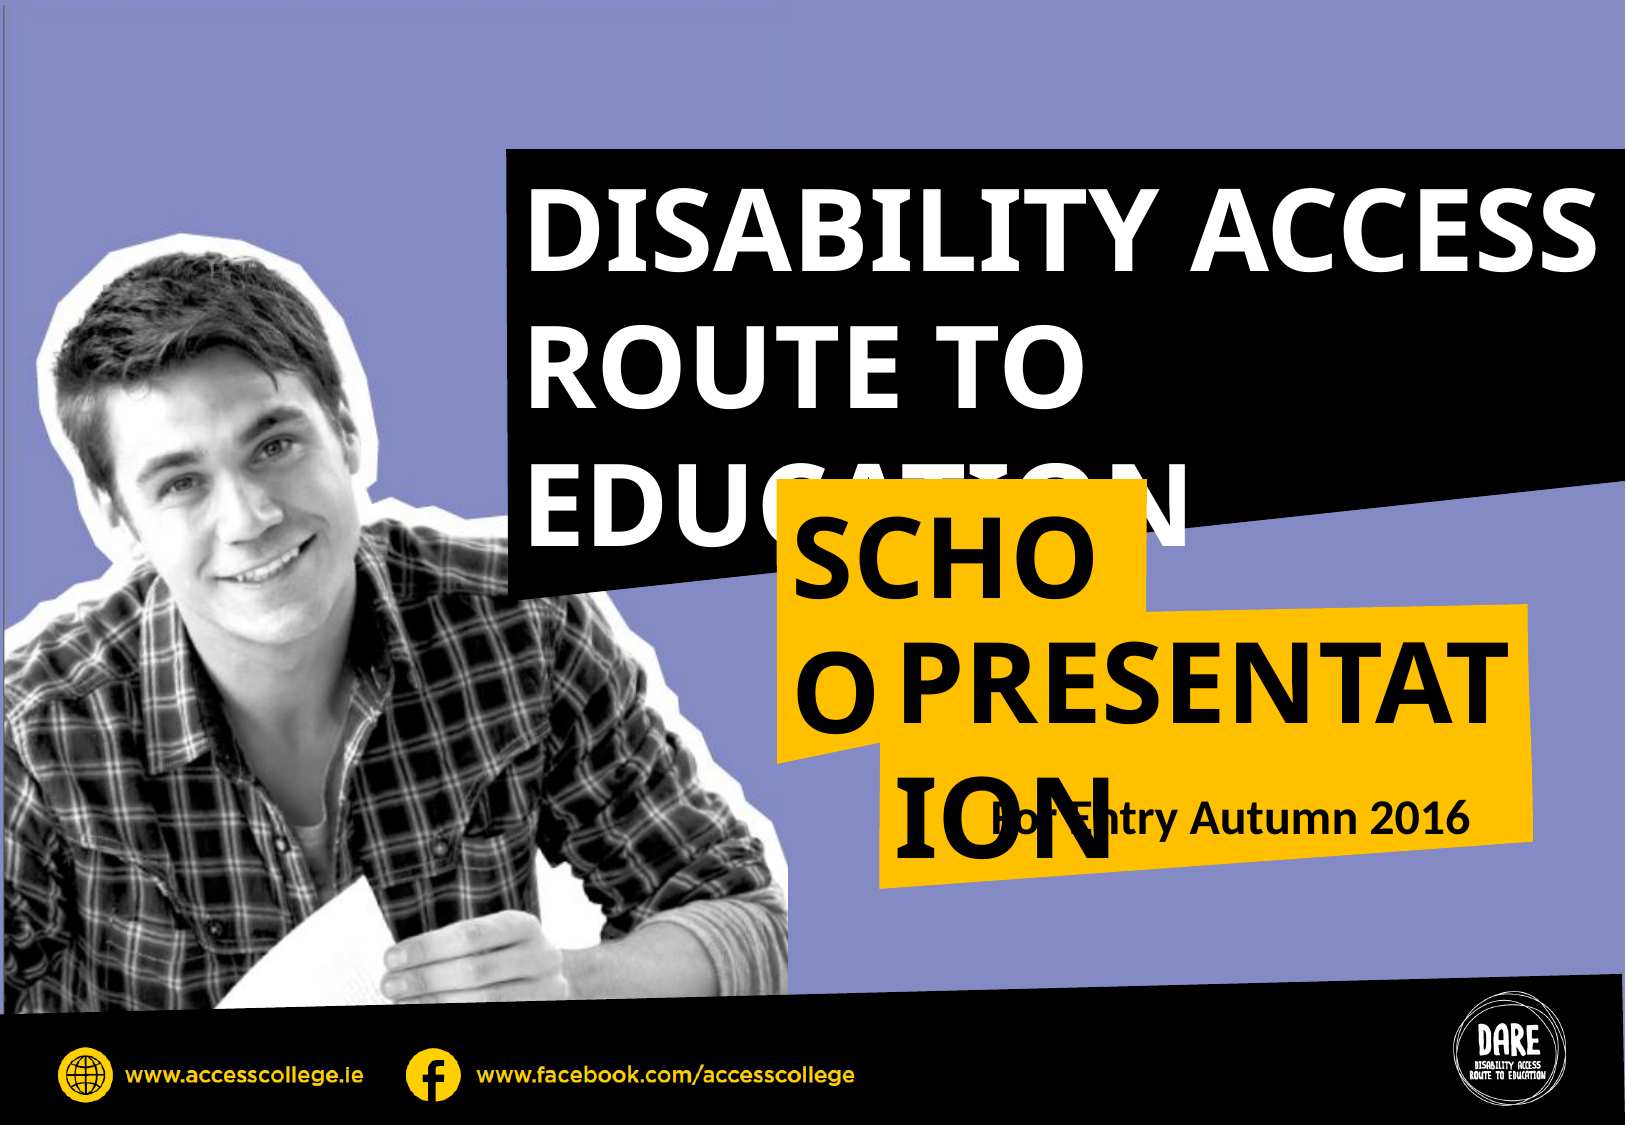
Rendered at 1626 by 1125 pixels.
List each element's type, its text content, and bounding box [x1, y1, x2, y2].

text_box For Entry Autumn 2016 [975, 777, 1625, 852]
picture [3, 5, 867, 1111]
text_box SCHOOL [794, 479, 1147, 761]
text_box DISABILITY ACCESS ROUTE TO EDUCATION [794, 149, 1625, 533]
picture [1439, 982, 1588, 1120]
text_box [0, 973, 1625, 1125]
text_box PRESENTATION [879, 604, 1533, 889]
